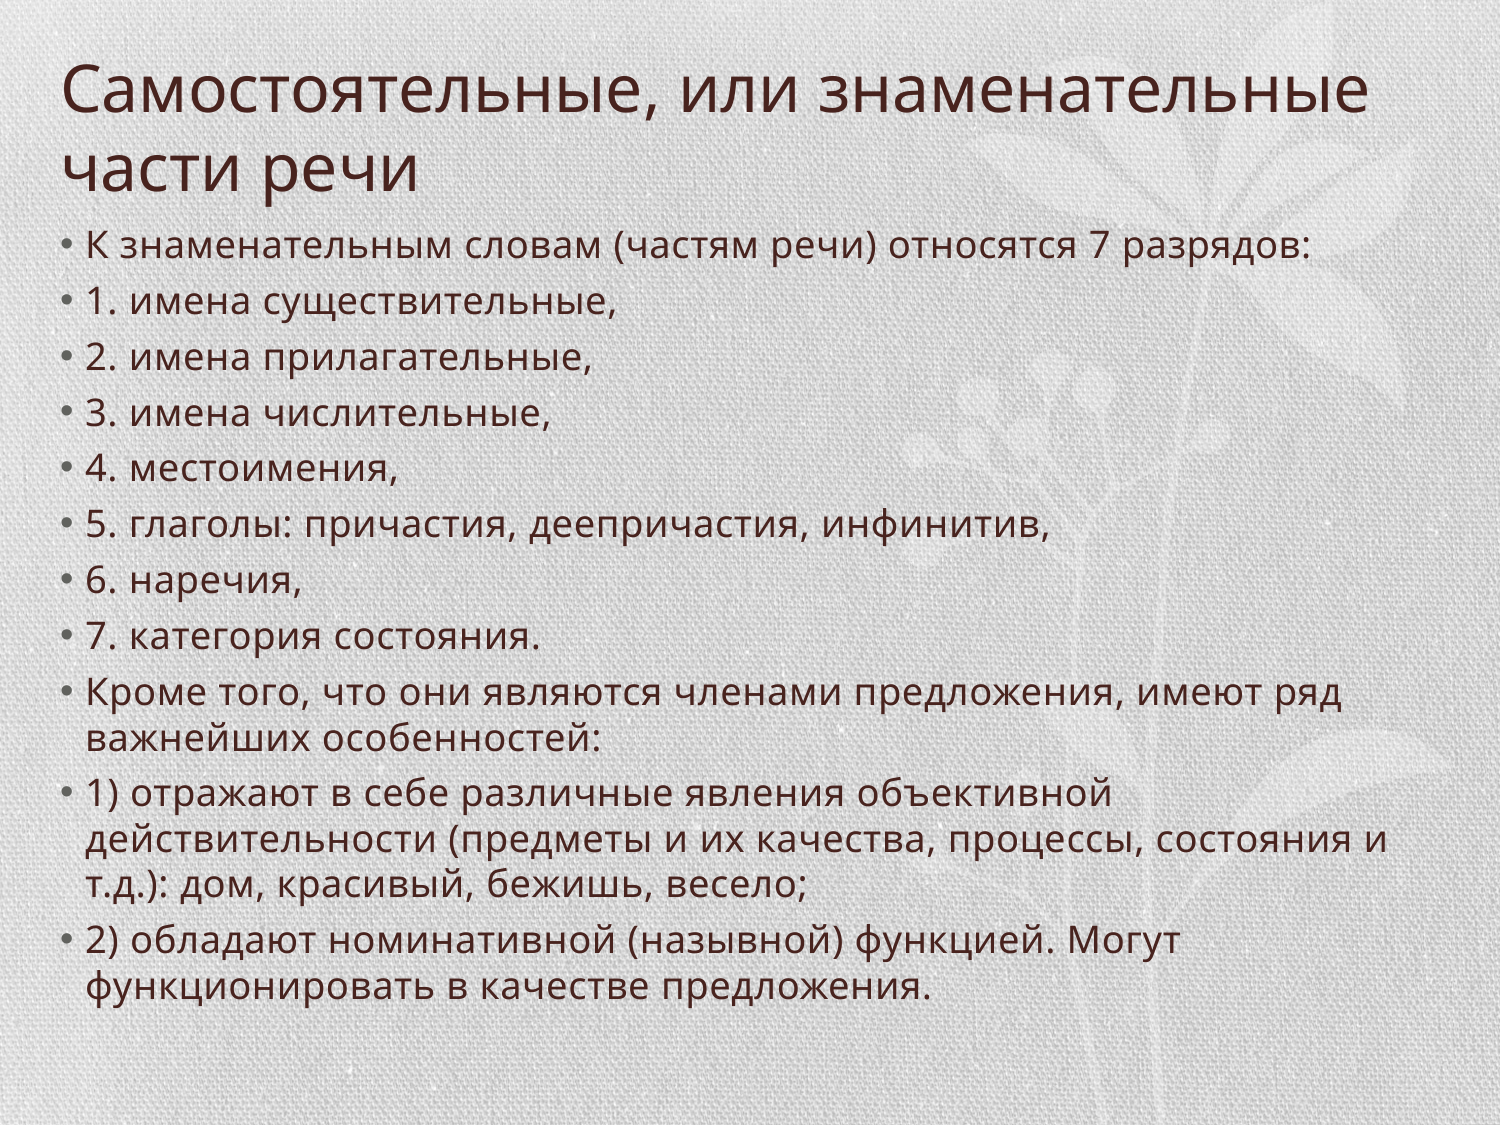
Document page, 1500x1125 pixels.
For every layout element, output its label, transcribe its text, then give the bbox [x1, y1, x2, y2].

list К знаменательным словам (частям речи) относятся 7 разрядов: 1. имена существительные, 2. имена прилагательные, 3. имена числительные, 4. местоимения, 5. глаголы: причастия, деепричастия, инфинитив, 6. наречия, 7. категория состояния. Кроме того, что они являются членами предложения, имеют ряд важнейших особенностей: 1) отражают в себе различные явления объективной действительности (предметы и их качества, процессы, состояния и т.д.): дом, красивый, бежишь, весело; 2) обладают номинативной (назывной) функцией. Могут функционировать в качестве предложения. [45, 213, 1455, 1023]
title Самостоятельные, или знаменательные части речи [45, 37, 1455, 213]
